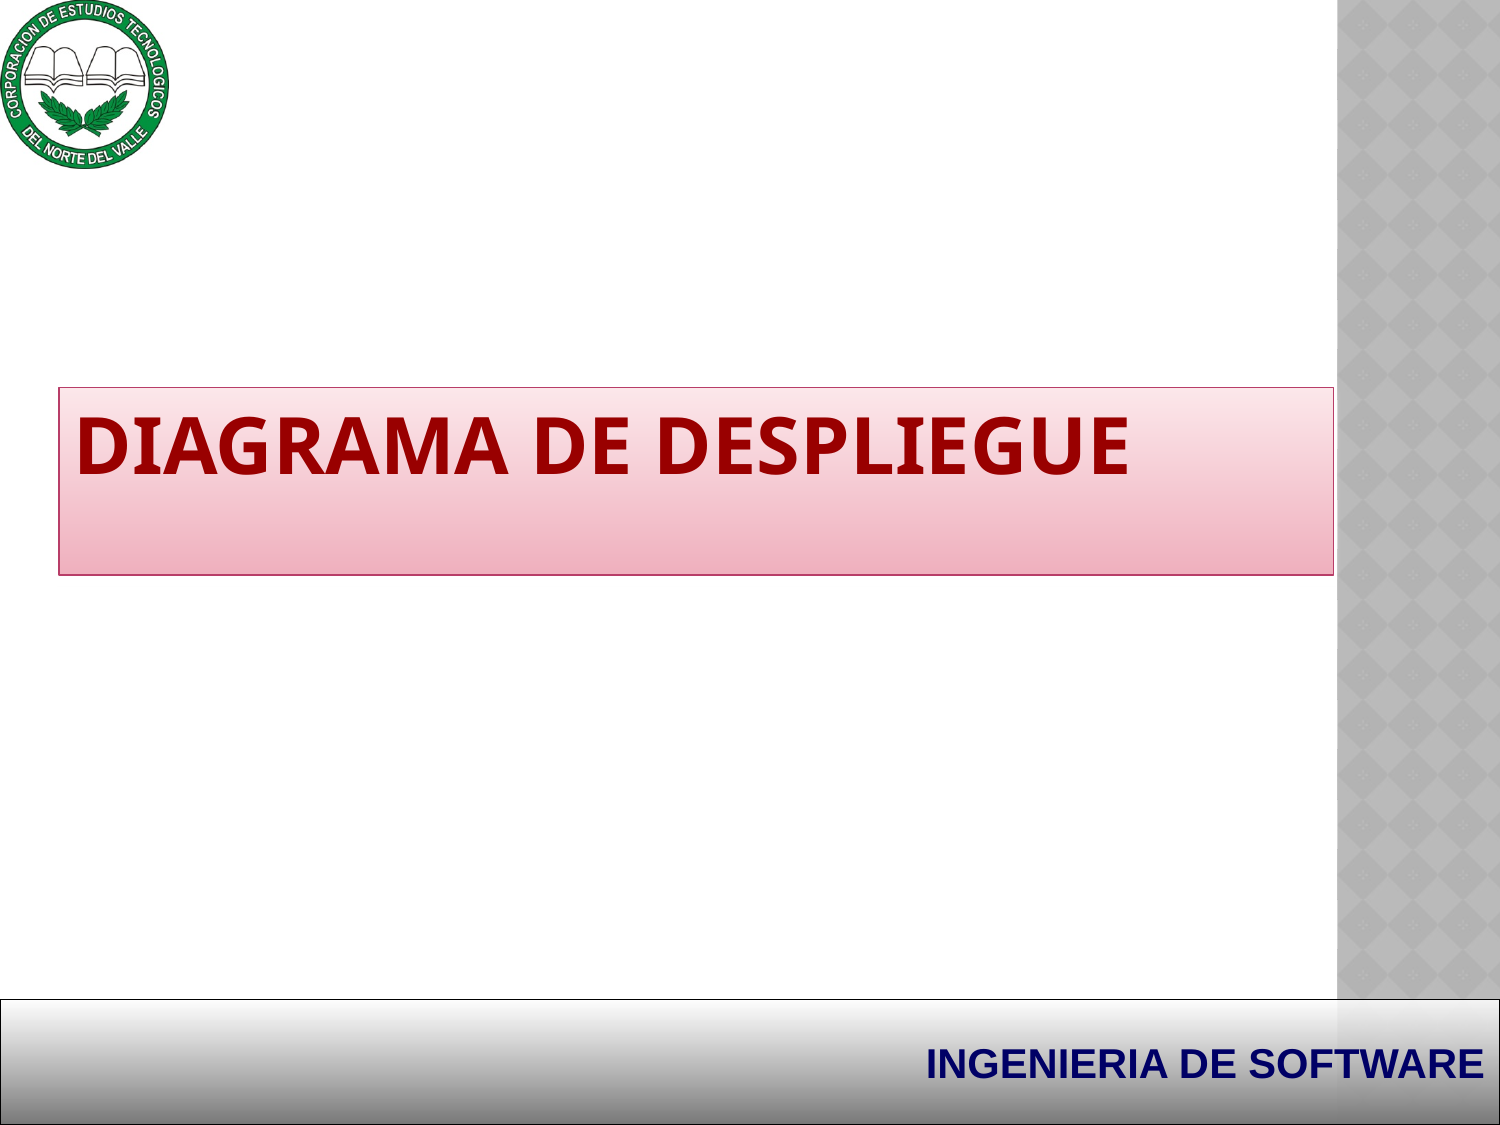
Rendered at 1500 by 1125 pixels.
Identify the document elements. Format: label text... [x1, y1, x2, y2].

title Diagrama de Despliegue [58, 387, 1334, 576]
picture [0, 0, 169, 169]
